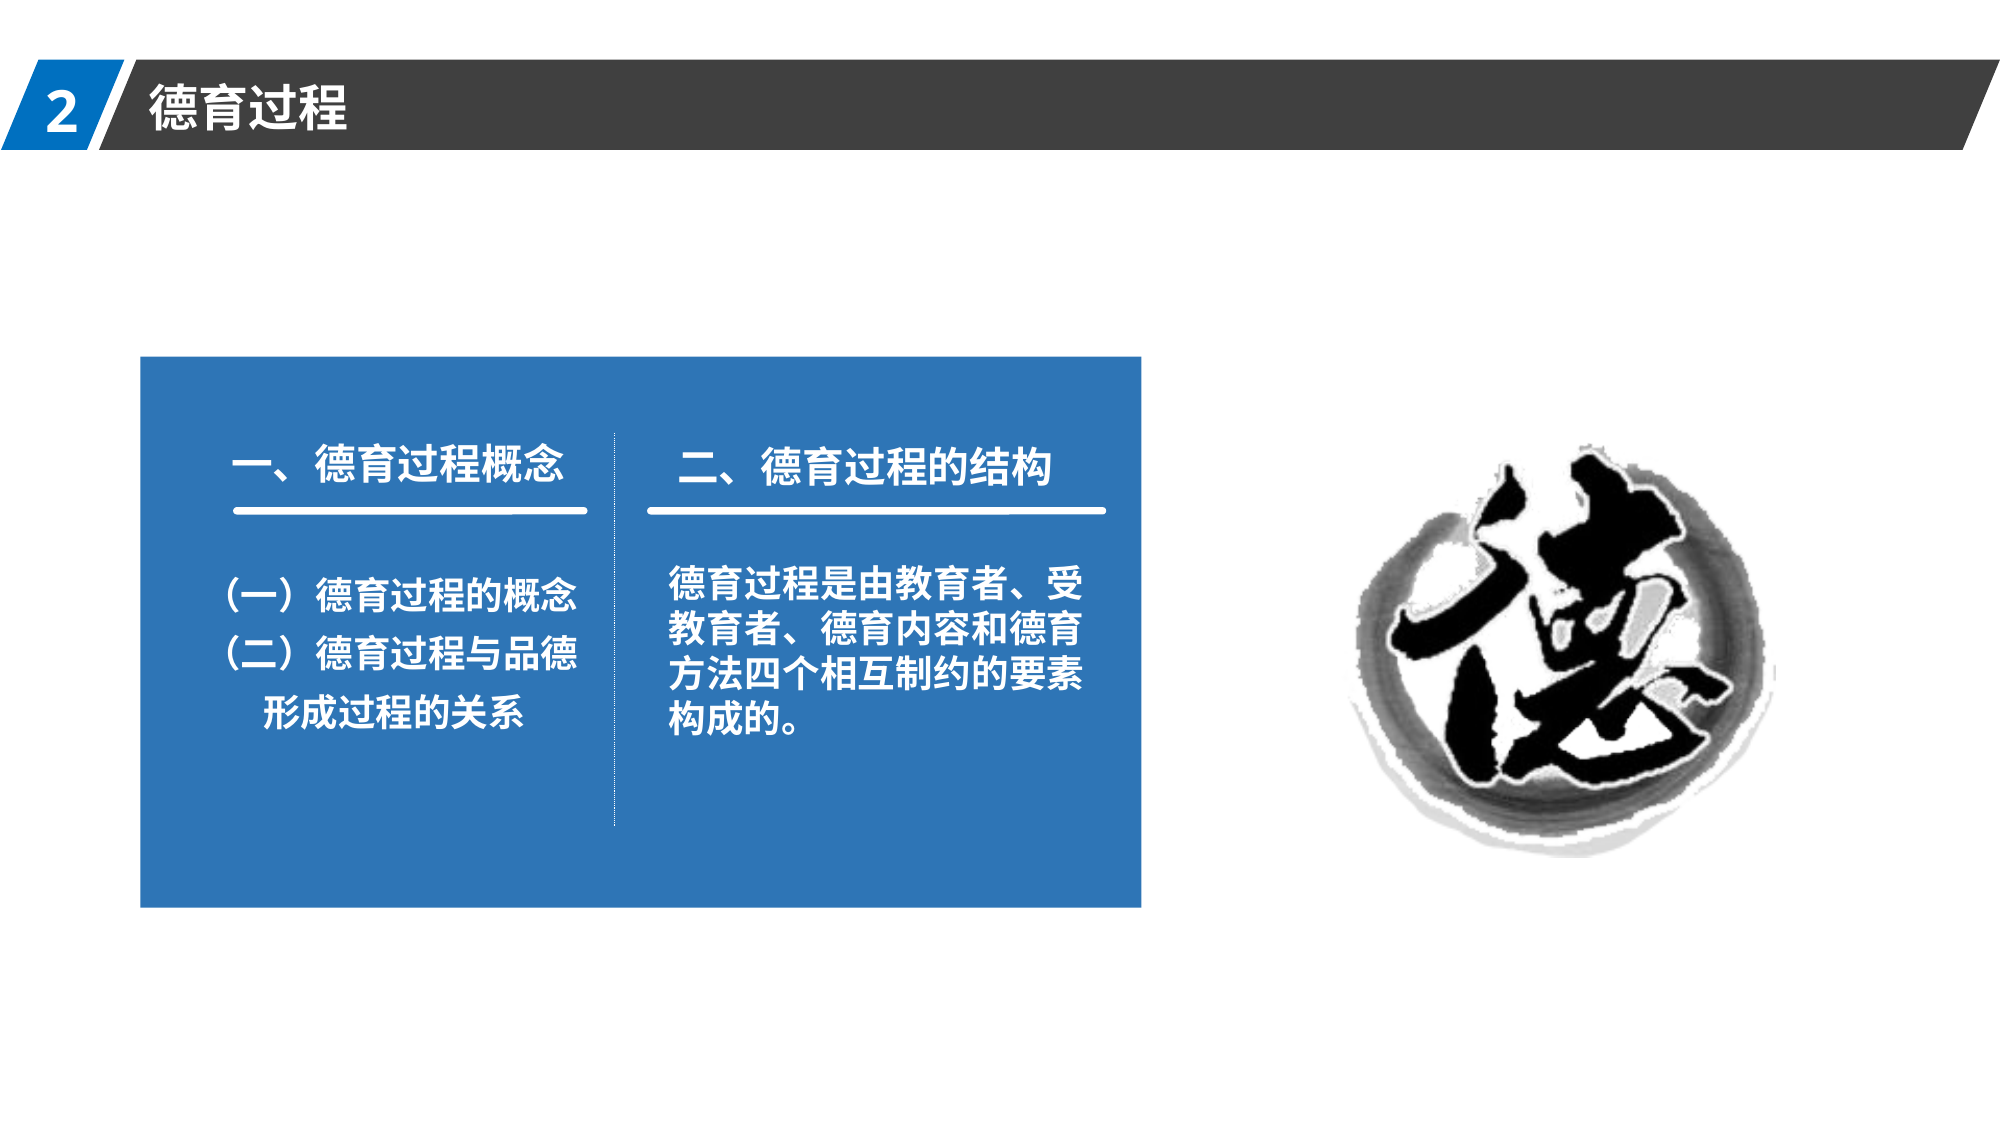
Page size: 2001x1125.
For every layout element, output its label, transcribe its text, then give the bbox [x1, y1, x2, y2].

text_box [140, 356, 1142, 908]
text_box [233, 507, 588, 515]
text_box [35, 59, 125, 66]
text_box 2 [30, 66, 135, 152]
text_box 德育过程 [134, 69, 546, 145]
text_box （一）德育过程的概念 （二）德育过程与品德 形成过程的关系 [203, 558, 588, 793]
text_box 二、德育过程的结构 [624, 433, 1107, 498]
text_box [1, 80, 30, 150]
text_box 一、德育过程概念 [203, 430, 603, 496]
text_box [647, 507, 1107, 515]
text_box [133, 59, 2000, 150]
text_box 德育过程是由教育者、受教育者、德育内容和德育方法四个相互制约的要素构成的。 [668, 560, 1085, 741]
picture [1337, 433, 1776, 858]
